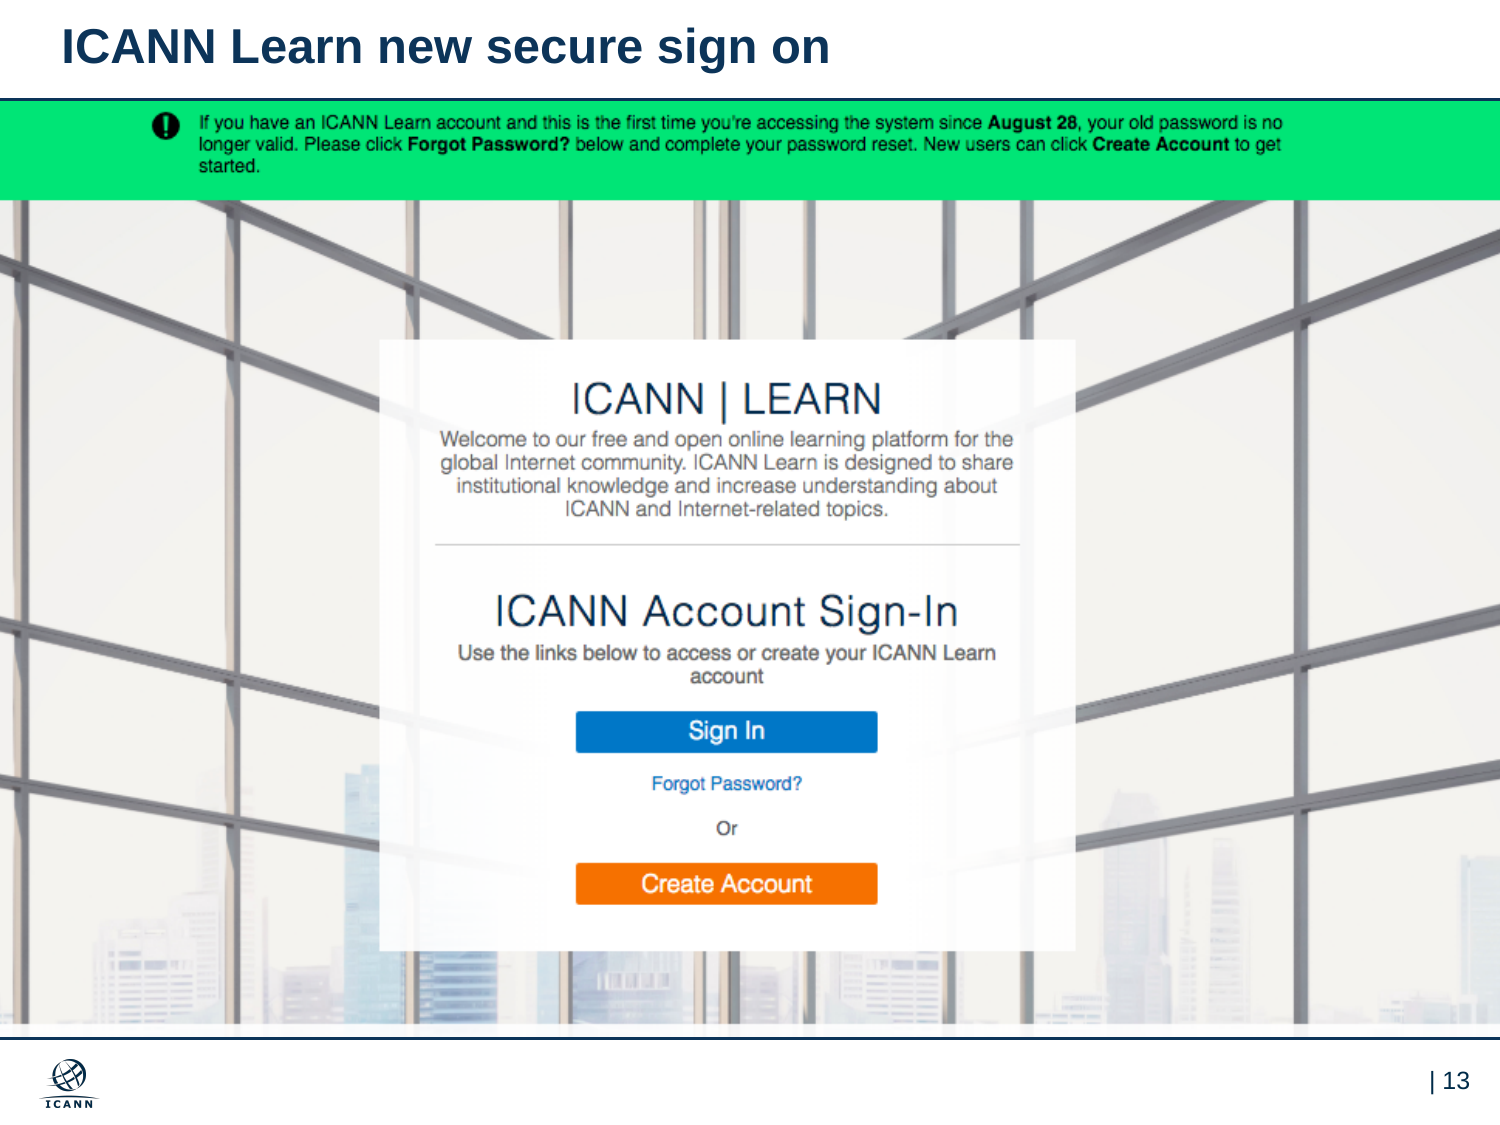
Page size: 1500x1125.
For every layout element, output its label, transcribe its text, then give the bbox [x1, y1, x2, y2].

picture [0, 100, 1500, 1038]
picture [38, 1059, 100, 1108]
title ICANN Learn new secure sign on [61, 7, 1376, 82]
